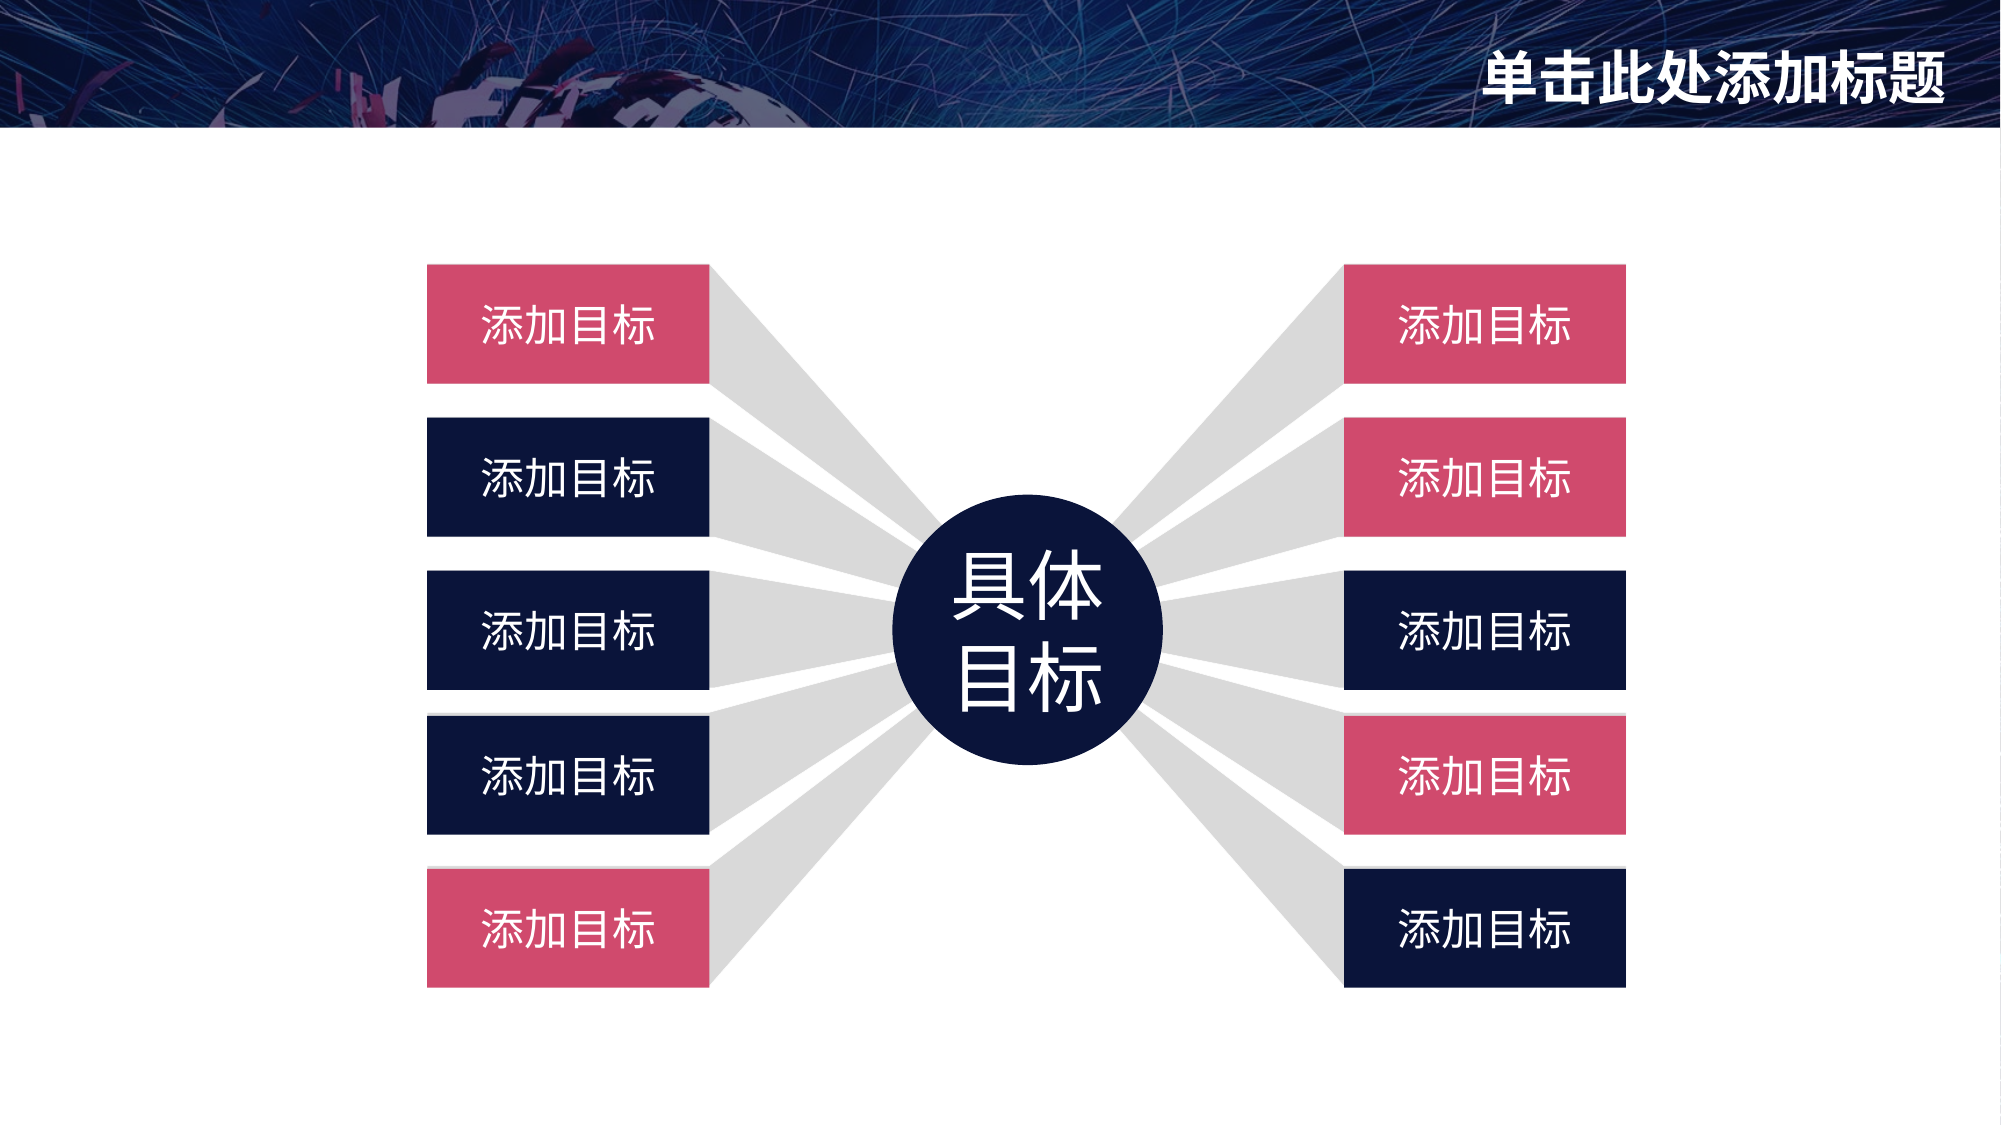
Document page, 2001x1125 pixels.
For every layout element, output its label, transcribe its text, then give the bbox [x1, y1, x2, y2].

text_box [427, 263, 1021, 988]
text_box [1021, 263, 1626, 988]
title 单击此处添加标题 [236, 33, 1962, 128]
